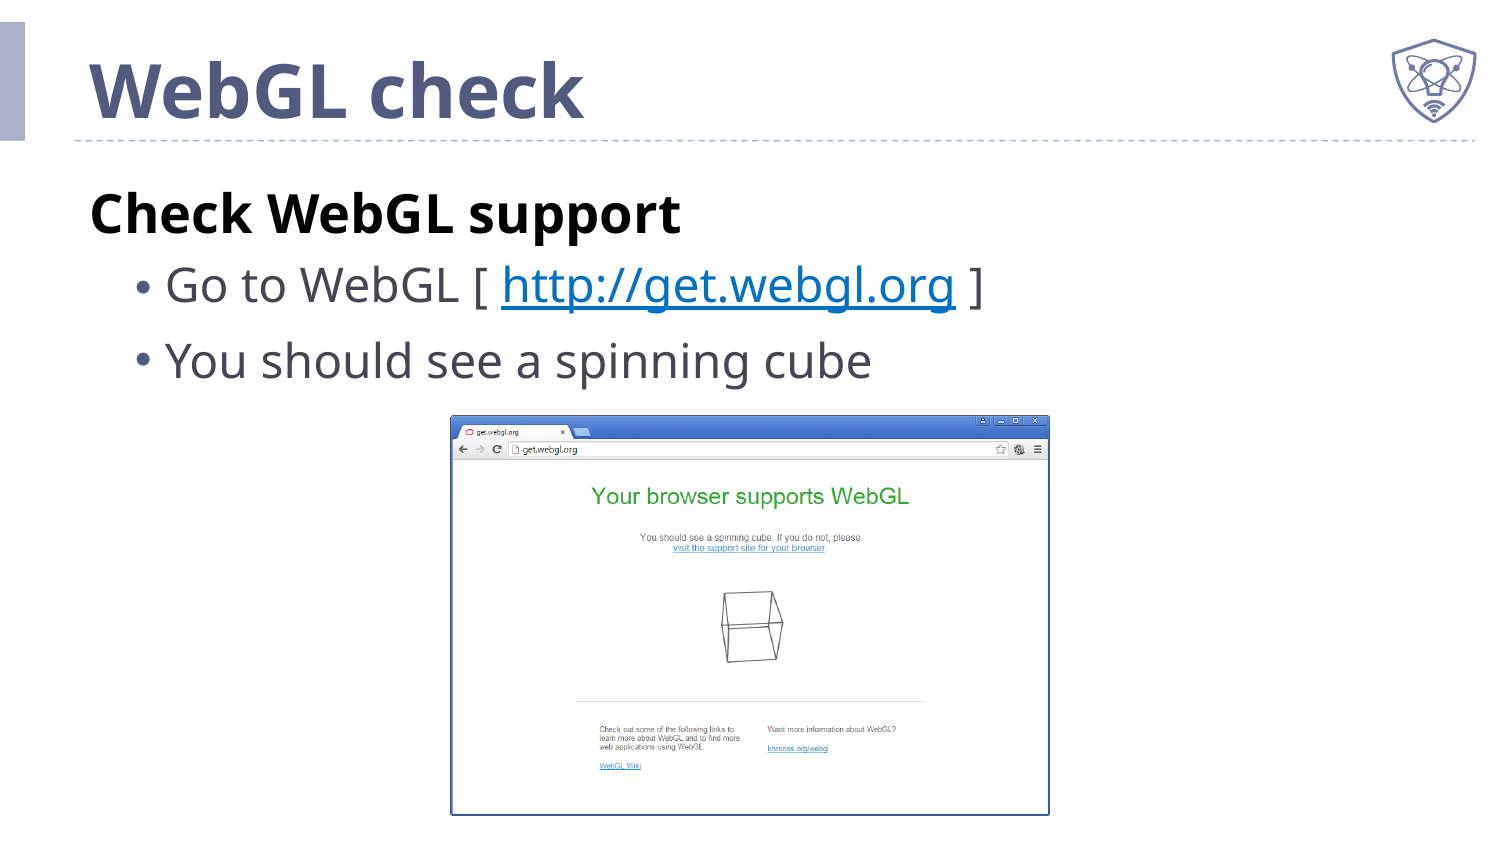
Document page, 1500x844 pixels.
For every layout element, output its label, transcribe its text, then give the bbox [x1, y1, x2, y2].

picture [449, 415, 1051, 817]
title WebGL check [75, 18, 1475, 141]
list Check WebGL support Go to WebGL [ http://get.webgl.org ] You should see a spinning cube [75, 171, 1475, 835]
